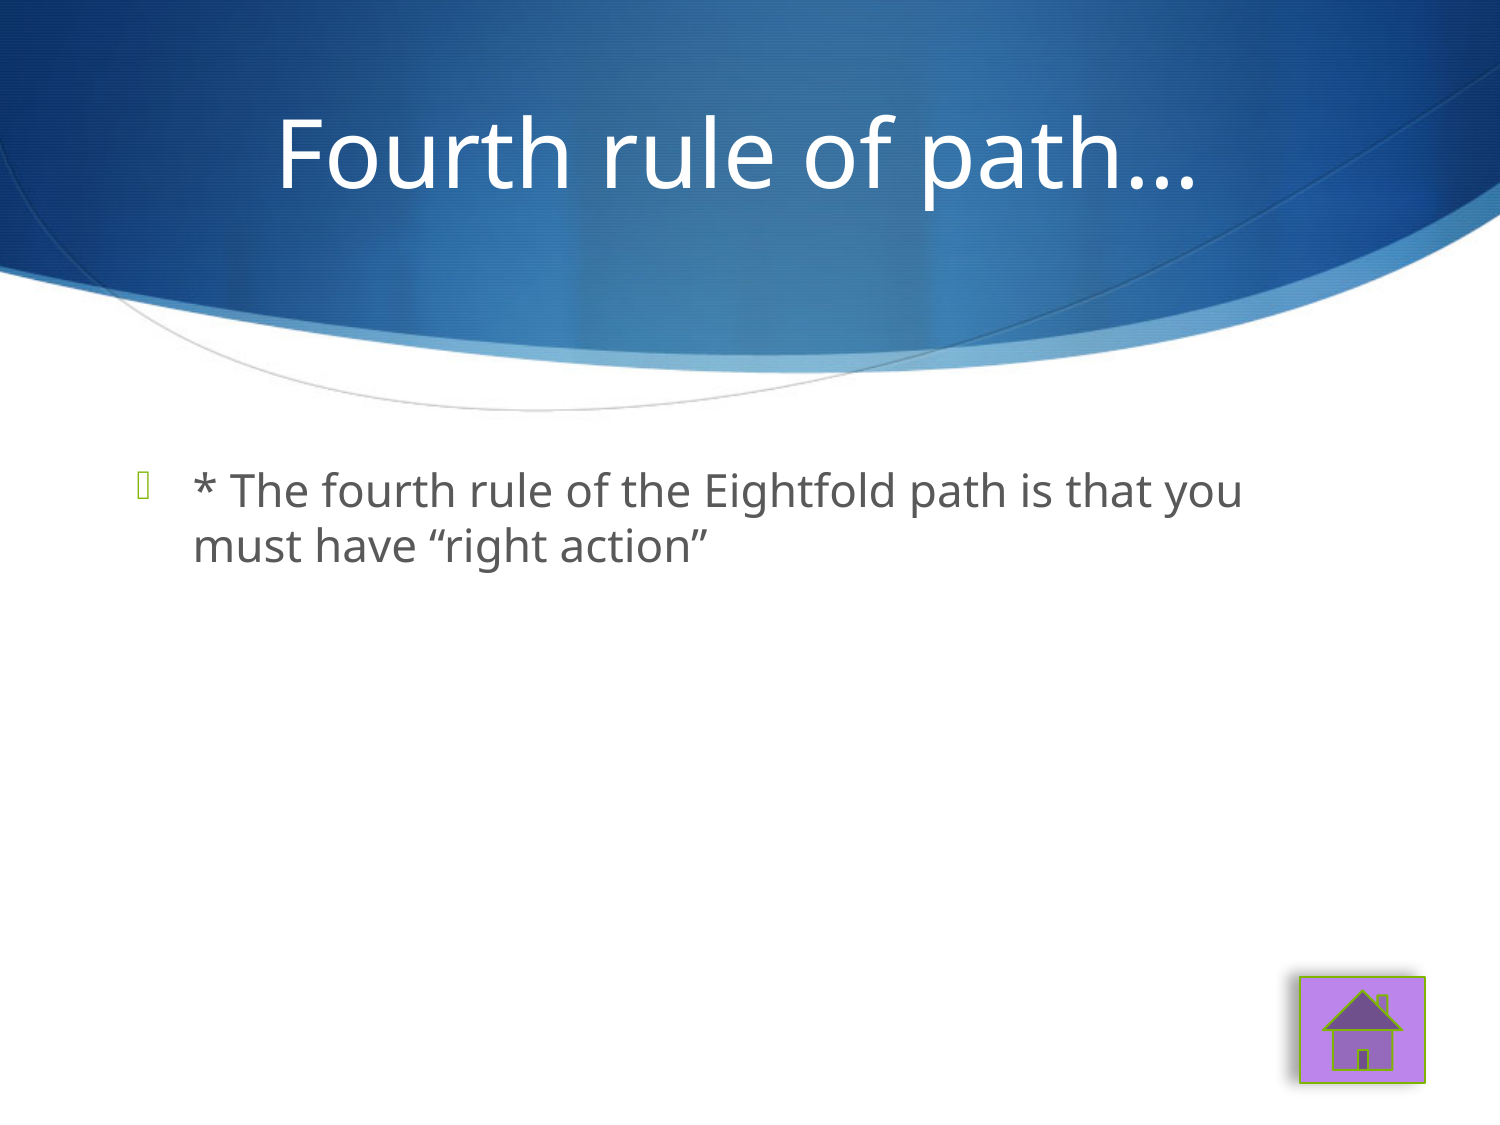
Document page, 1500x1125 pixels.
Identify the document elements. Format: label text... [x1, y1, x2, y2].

title Fourth rule of path… [75, 56, 1425, 245]
text_box [1299, 976, 1426, 1084]
list * The fourth rule of the Eightfold path is that you must have “right action” [121, 454, 1379, 991]
picture [0, 0, 1500, 1125]
